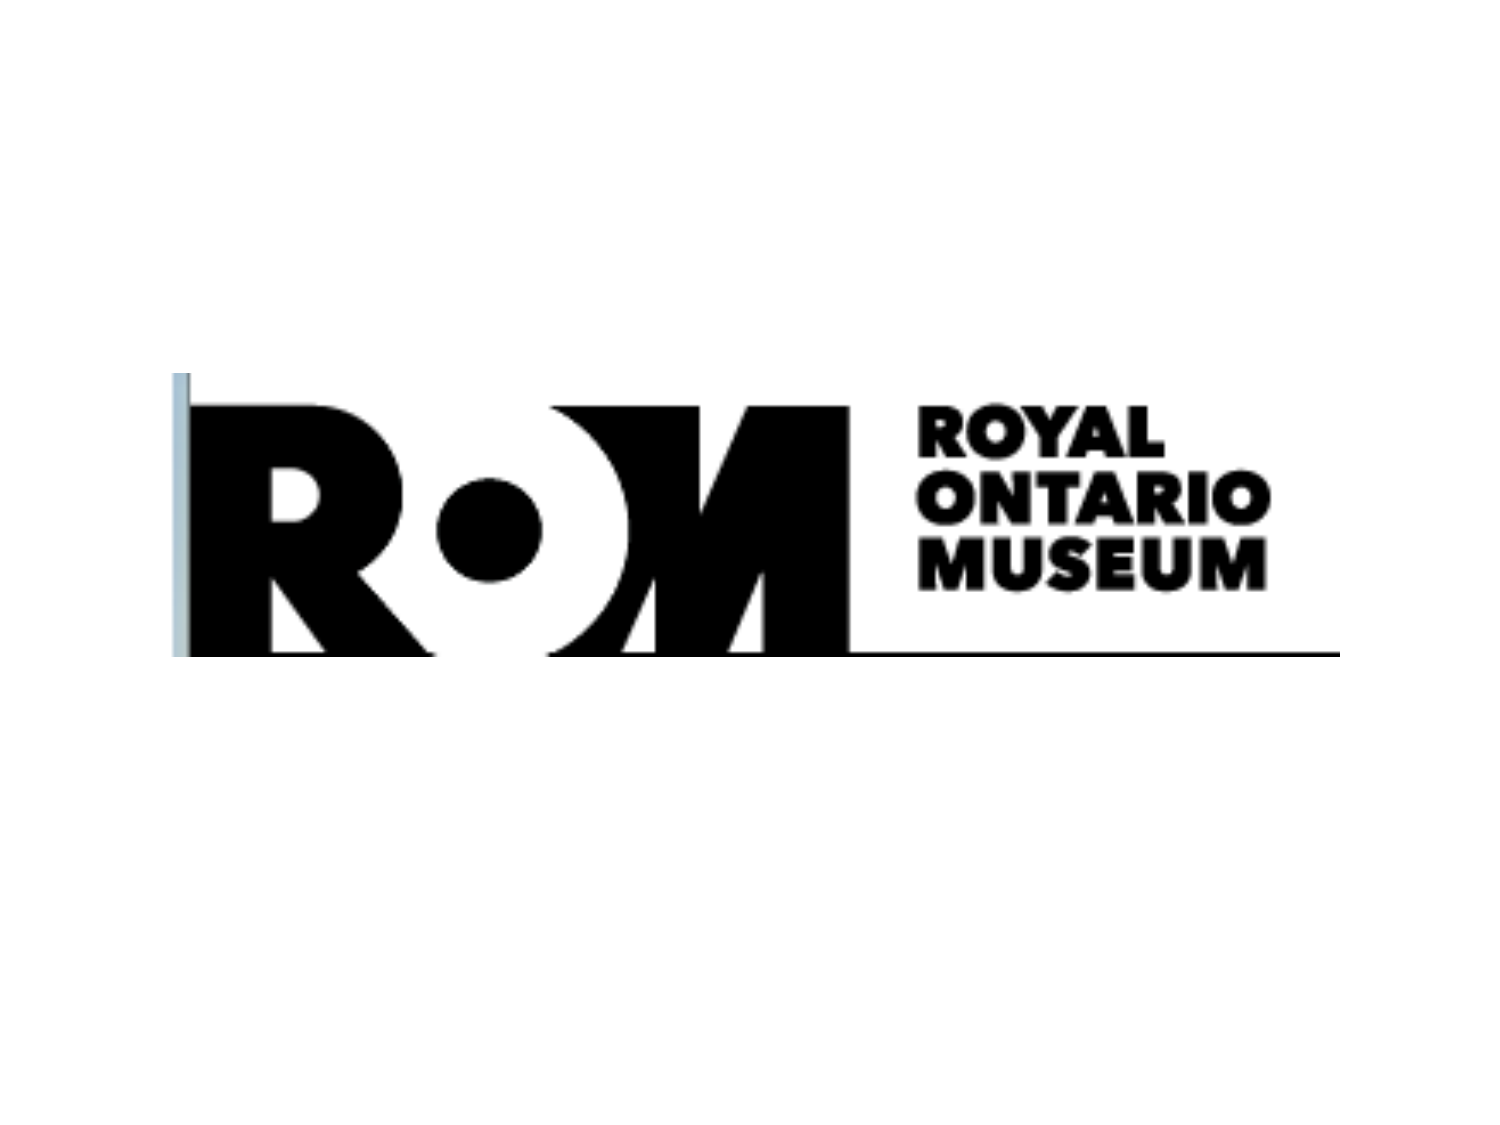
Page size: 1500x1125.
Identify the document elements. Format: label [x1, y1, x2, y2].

picture [170, 373, 1340, 658]
